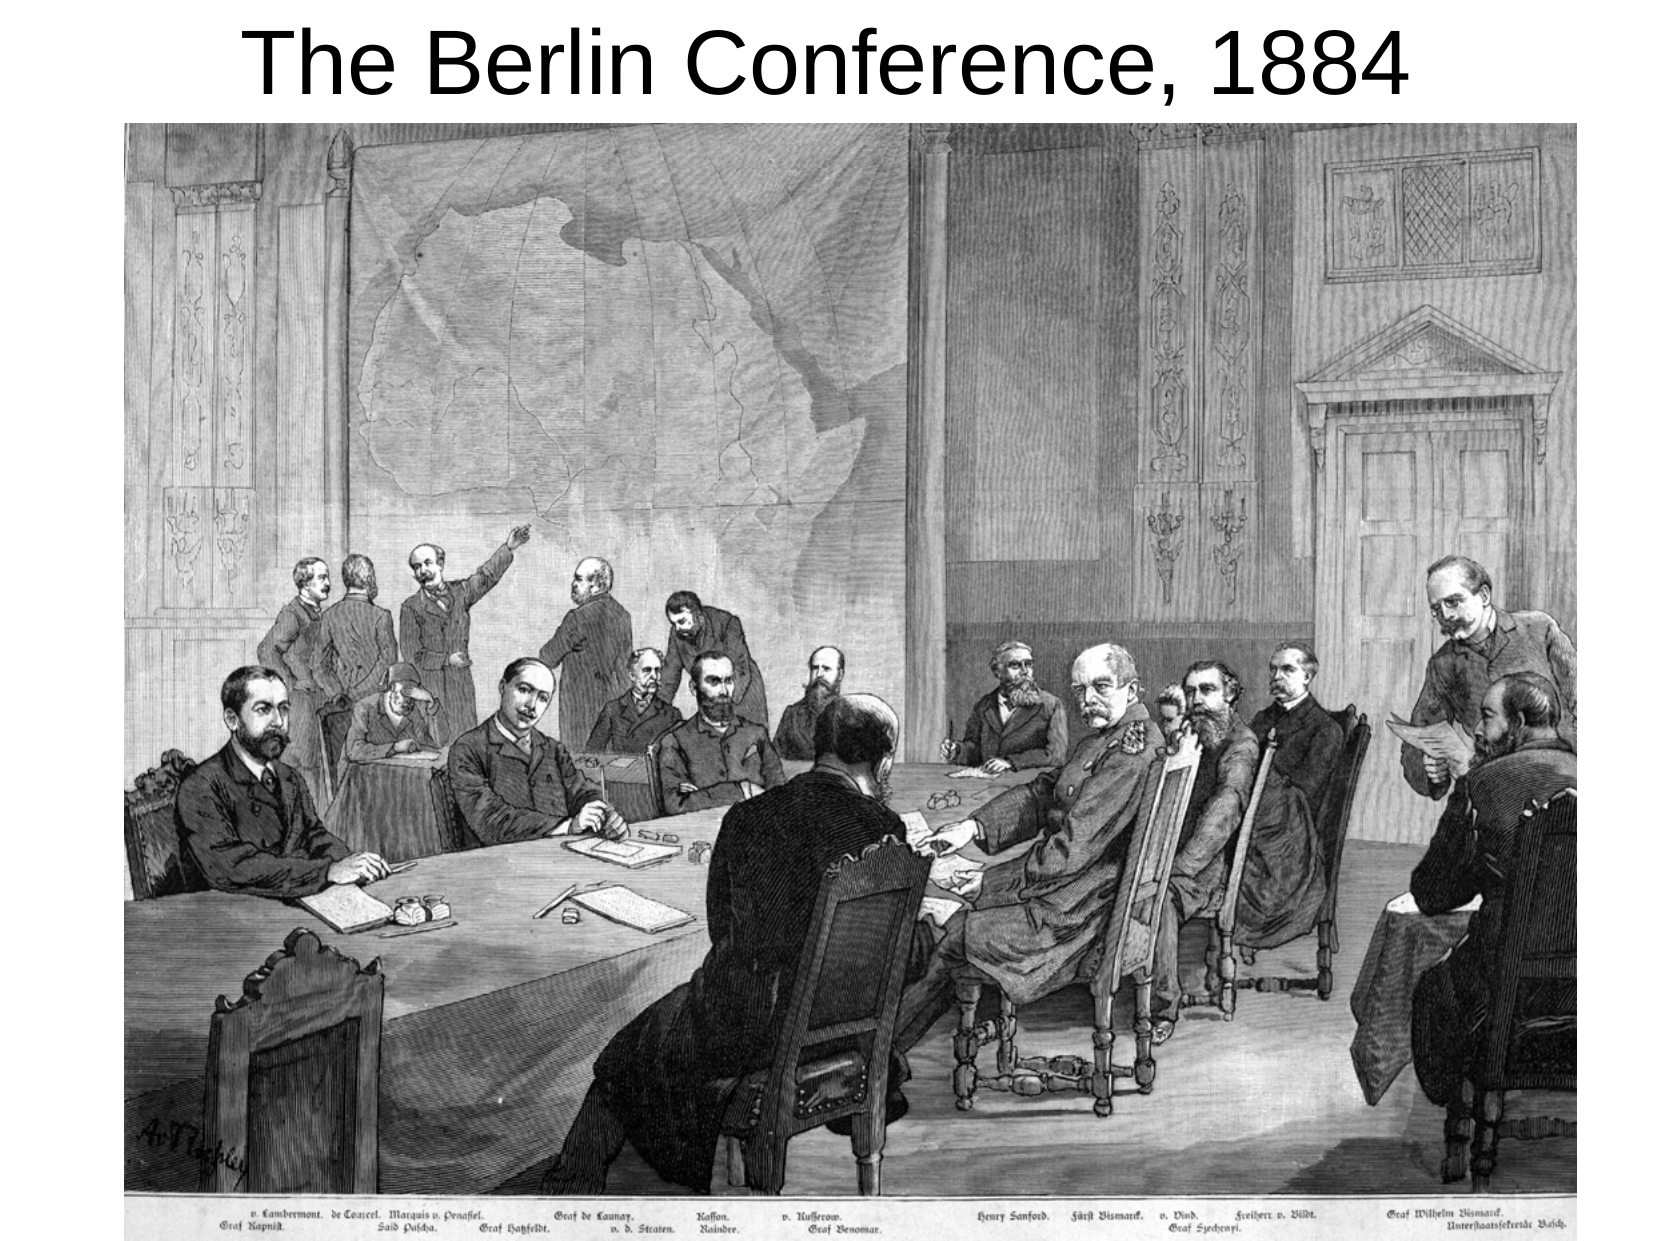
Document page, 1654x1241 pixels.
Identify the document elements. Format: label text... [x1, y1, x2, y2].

title The Berlin Conference, 1884 [82, 5, 1571, 122]
picture [123, 123, 1578, 1241]
